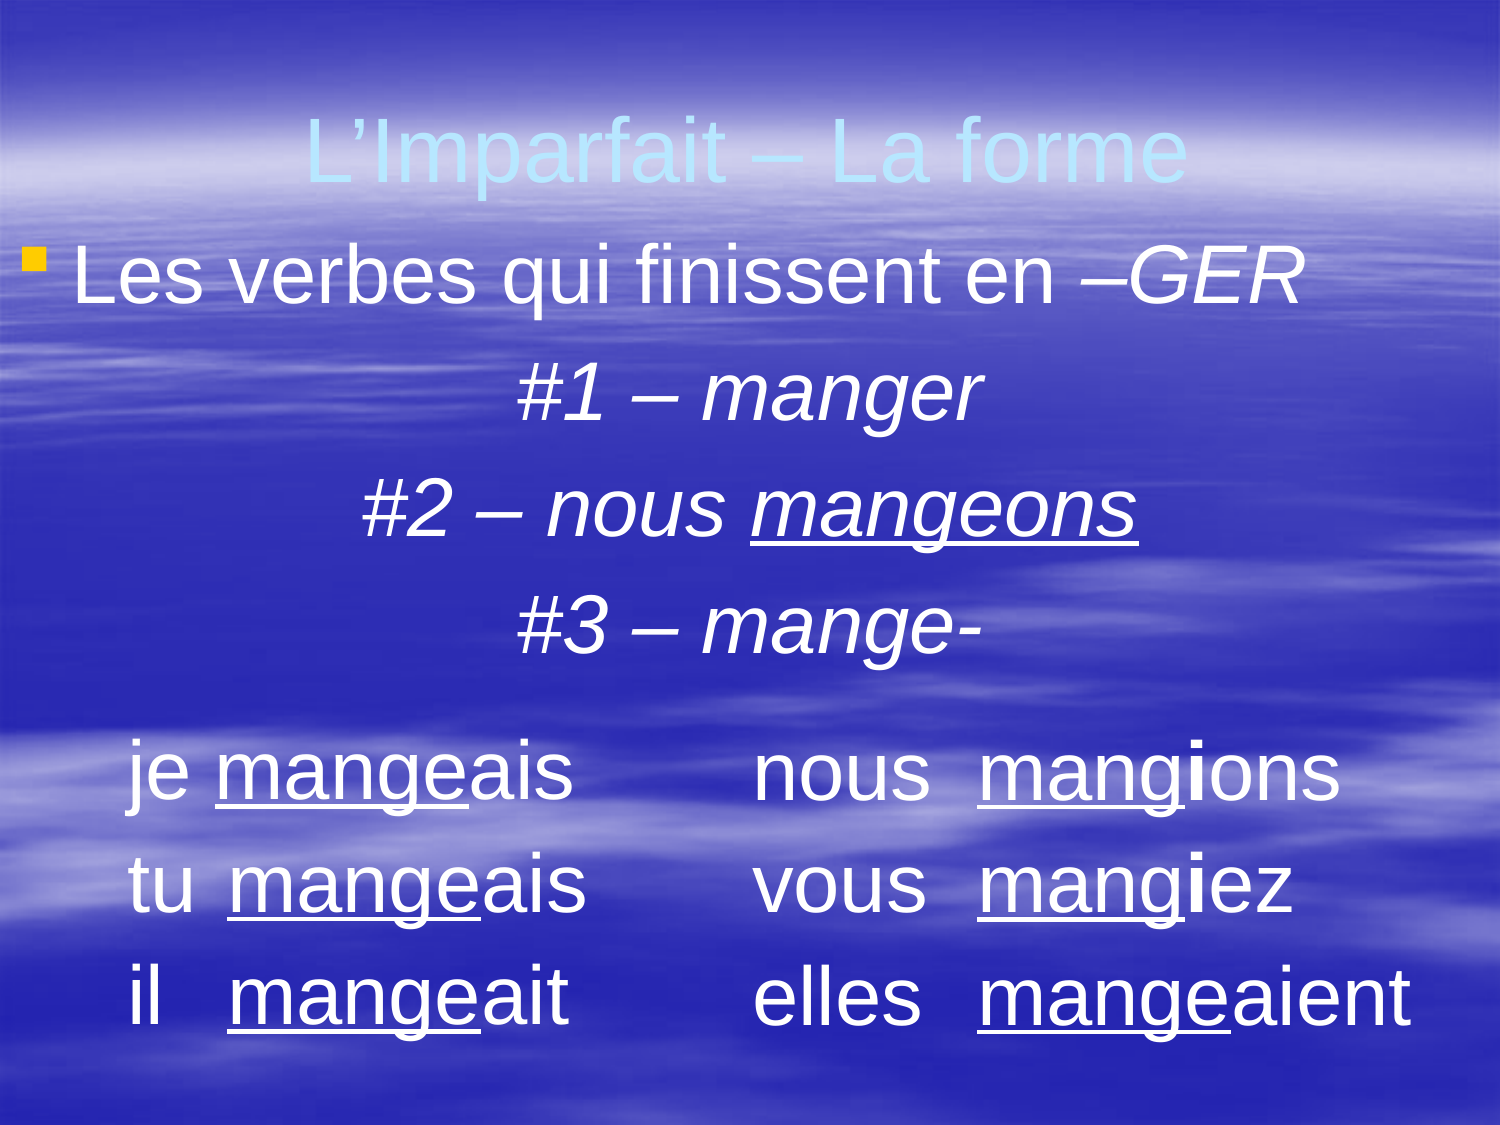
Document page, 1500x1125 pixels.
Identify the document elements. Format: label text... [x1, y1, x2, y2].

text_box mangeais [199, 708, 650, 824]
text_box mangiez [962, 821, 1375, 934]
list Les verbes qui finissent en –GER #1 – manger #2 – nous mangeons #3 – mange- [0, 212, 1500, 750]
text_box je [112, 708, 199, 821]
text_box tu [112, 821, 212, 933]
text_box mangeait [212, 933, 588, 1049]
text_box mangeais [212, 821, 638, 937]
text_box nous [737, 709, 962, 821]
title L’Imparfait – La forme [49, 37, 1446, 212]
text_box mangions [962, 709, 1450, 824]
text_box elles [737, 934, 962, 1049]
text_box il [112, 933, 212, 1049]
text_box vous [737, 821, 962, 934]
text_box mangeaient [962, 934, 1488, 1049]
